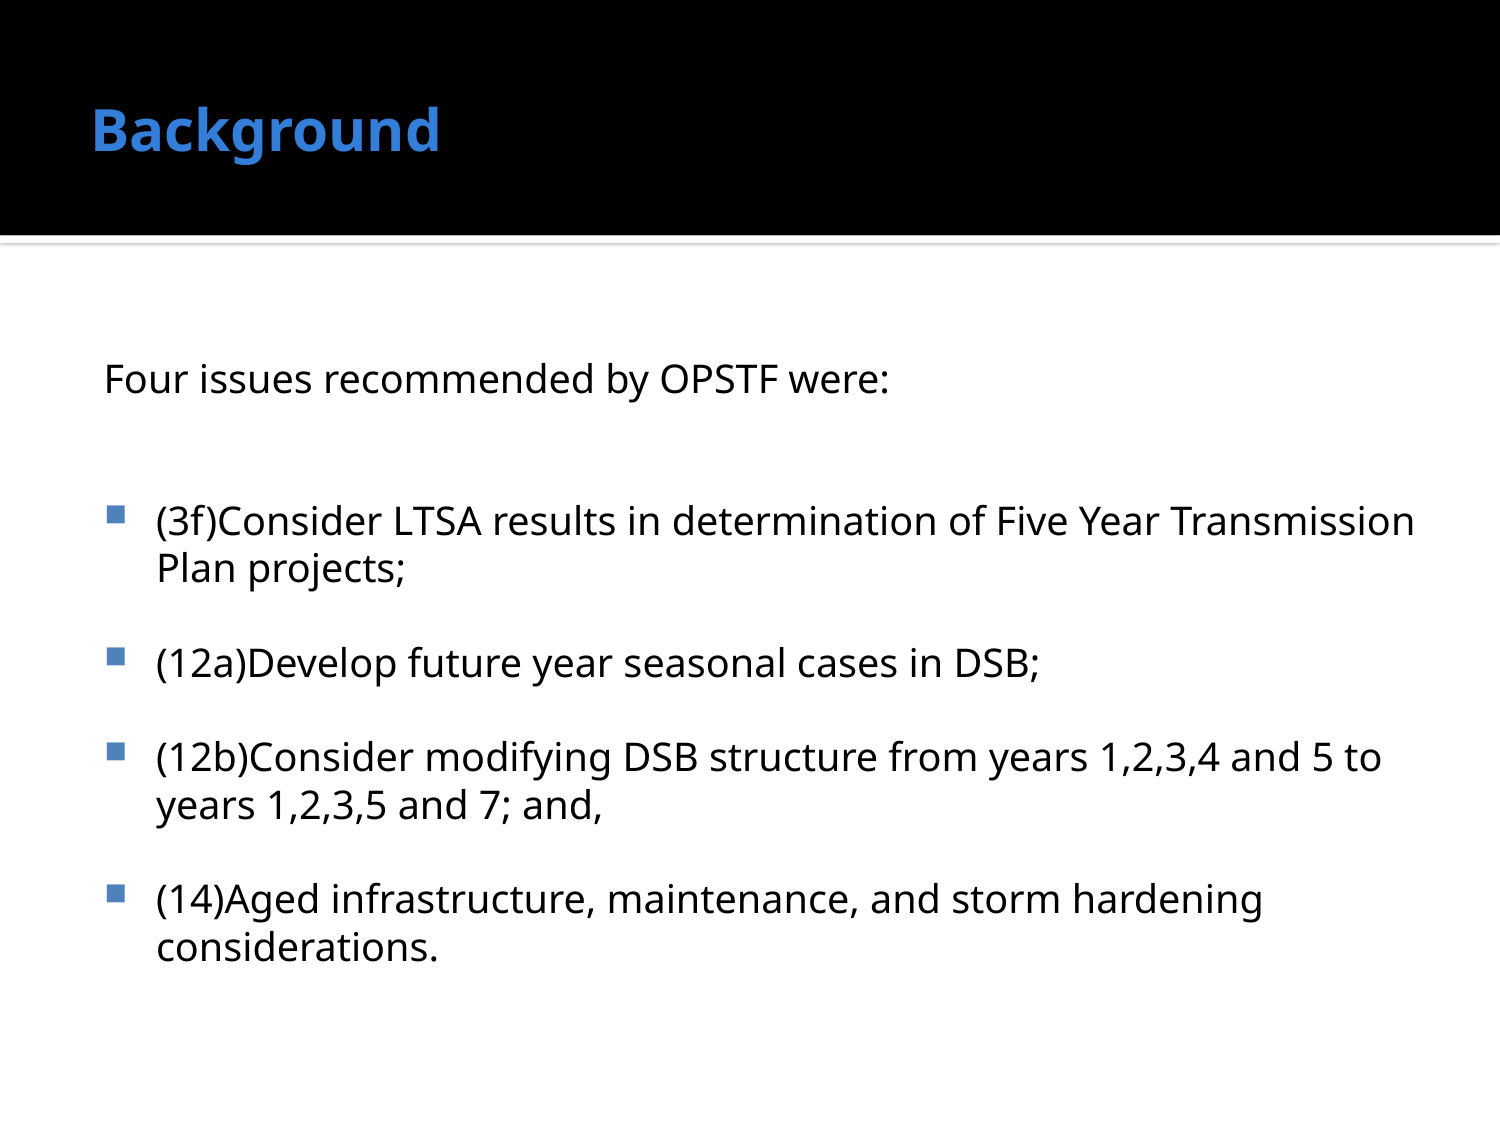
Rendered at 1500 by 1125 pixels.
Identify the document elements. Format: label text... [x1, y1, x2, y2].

title Background [75, 25, 1425, 231]
list Four issues recommended by OPSTF were: (3f)Consider LTSA results in determination of Five Year Transmission Plan projects; (12a)Develop future year seasonal cases in DSB; (12b)Consider modifying DSB structure from years 1,2,3,4 and 5 to years 1,2,3,5 and 7; and, (14)Aged infrastructure, maintenance, and storm hardening considerations. [75, 291, 1463, 1050]
